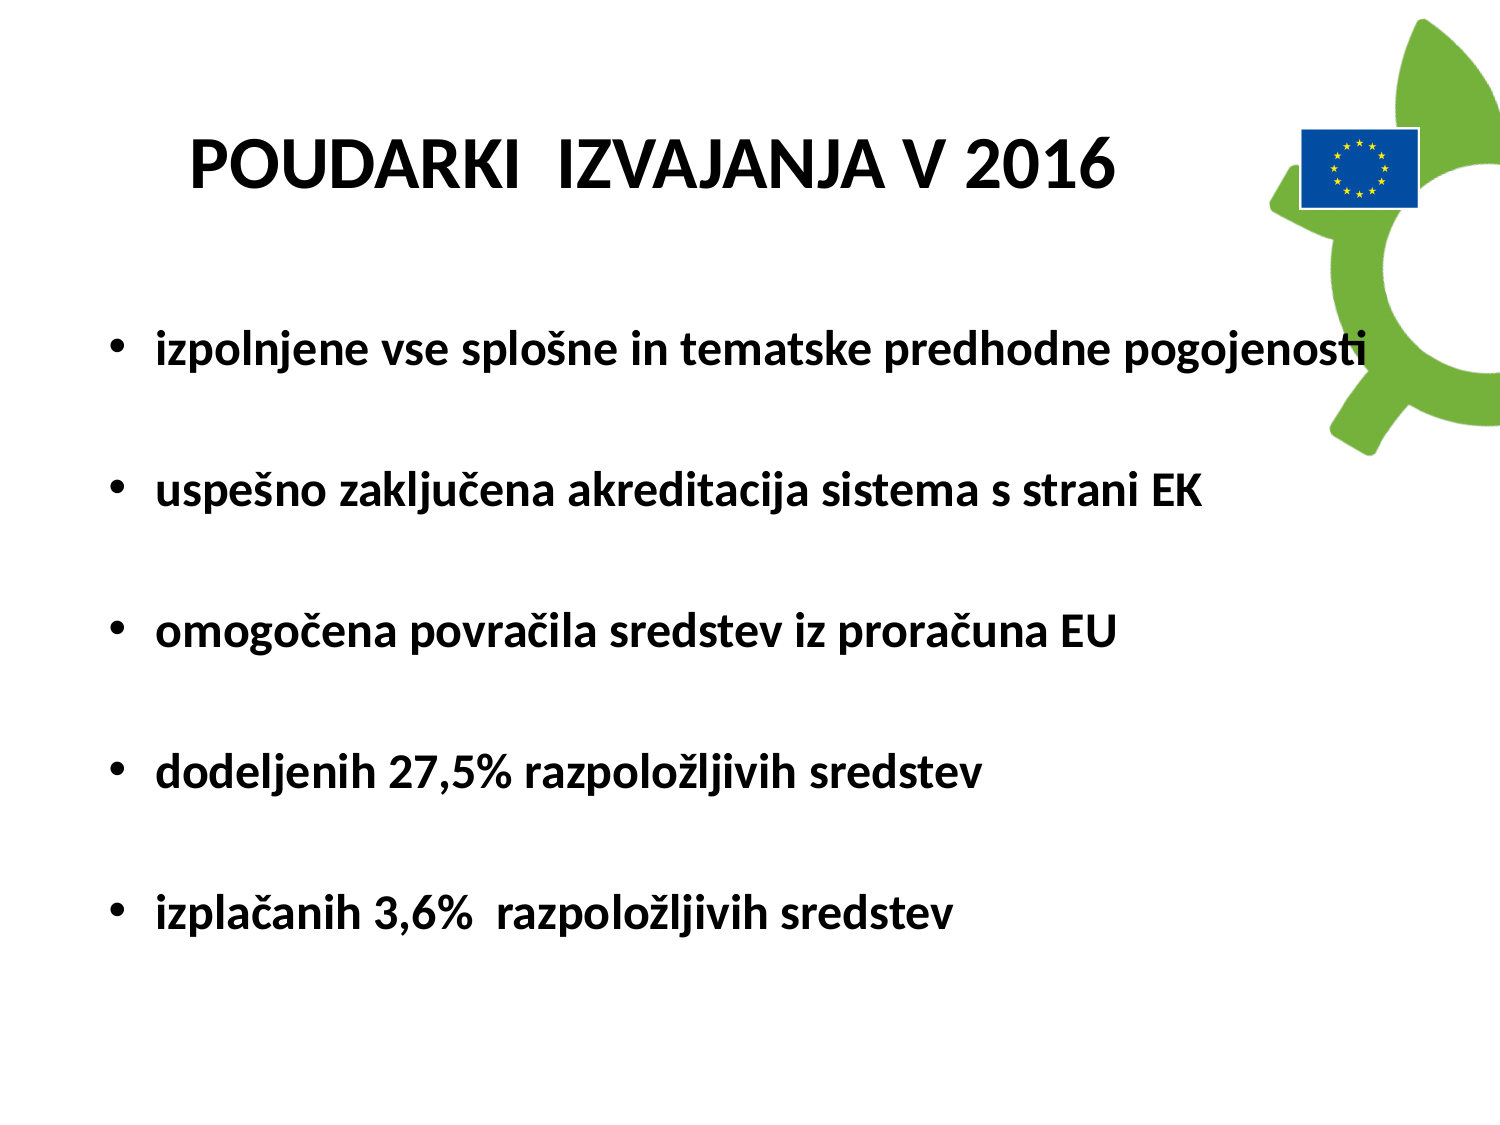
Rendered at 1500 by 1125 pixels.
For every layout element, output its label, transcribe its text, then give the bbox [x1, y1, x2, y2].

text_box izpolnjene vse splošne in tematske predhodne pogojenosti uspešno zaključena akreditacija sistema s strani EK omogočena povračila sredstev iz proračuna EU dodeljenih 27,5% razpoložljivih sredstev izplačanih 3,6% razpoložljivih sredstev [93, 248, 1416, 947]
picture [1233, 0, 1500, 451]
text_box POUDARKI IZVAJANJA V 2016 [107, 106, 1216, 211]
